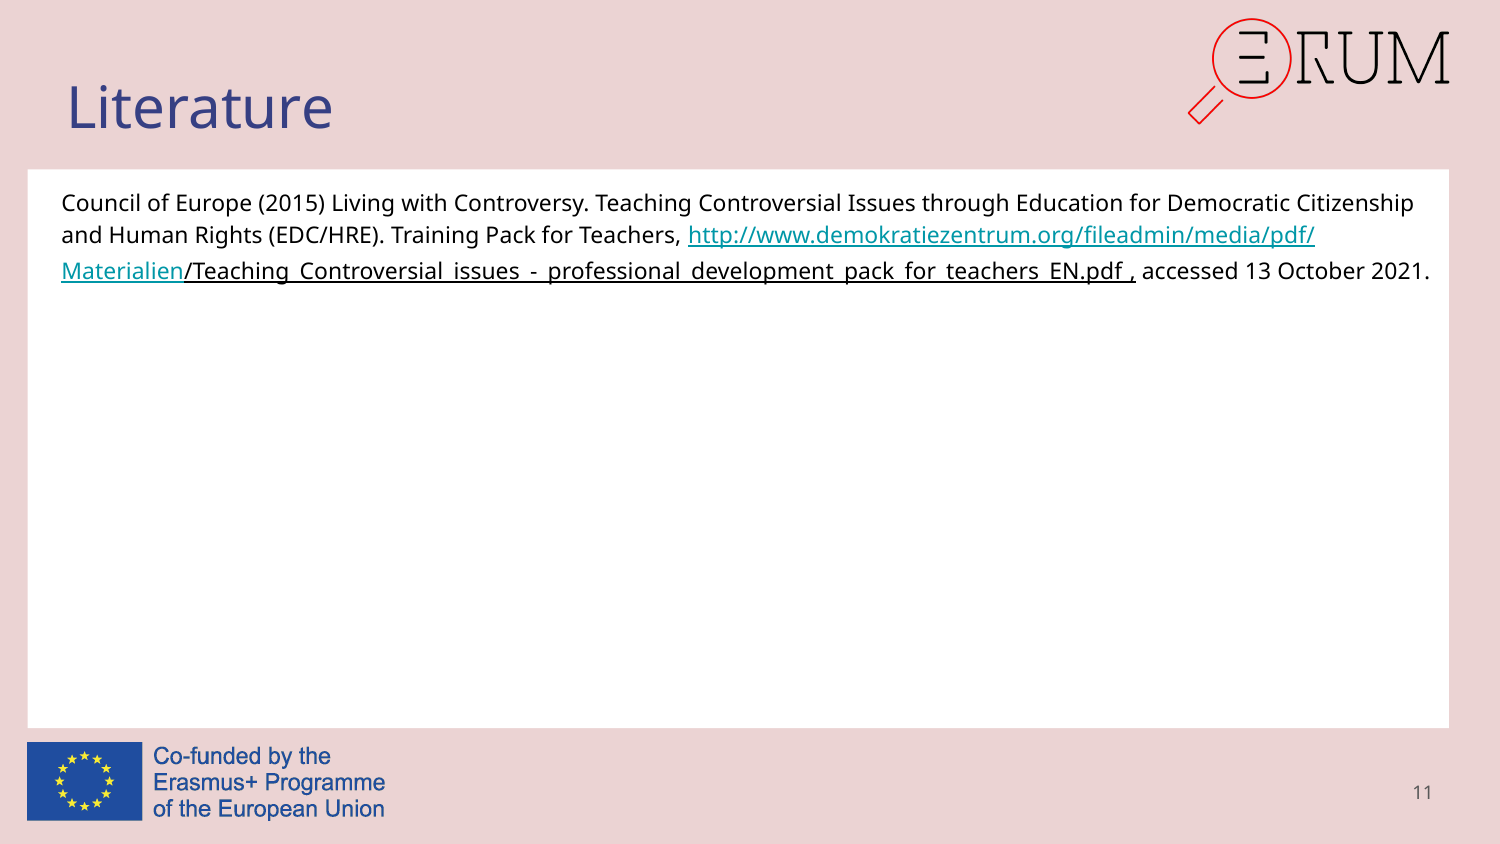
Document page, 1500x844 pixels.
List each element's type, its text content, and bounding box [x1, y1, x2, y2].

title Literature [51, 55, 1168, 150]
picture [27, 742, 385, 821]
picture [1136, 0, 1500, 137]
slide_number 11 [1358, 761, 1449, 826]
list Council of Europe (2015) Living with Controversy. Teaching Controversial Issues through Education for Democratic Citizenship and Human Rights (EDC/HRE). Training Pack for Teachers, http://www.demokratiezentrum.org/fileadmin/media/pdf/Materialien/Teaching_Controversial_issues_-_professional_development_pack_for_teachers_EN.pdf , accessed 13 October 2021. [27, 169, 1449, 729]
